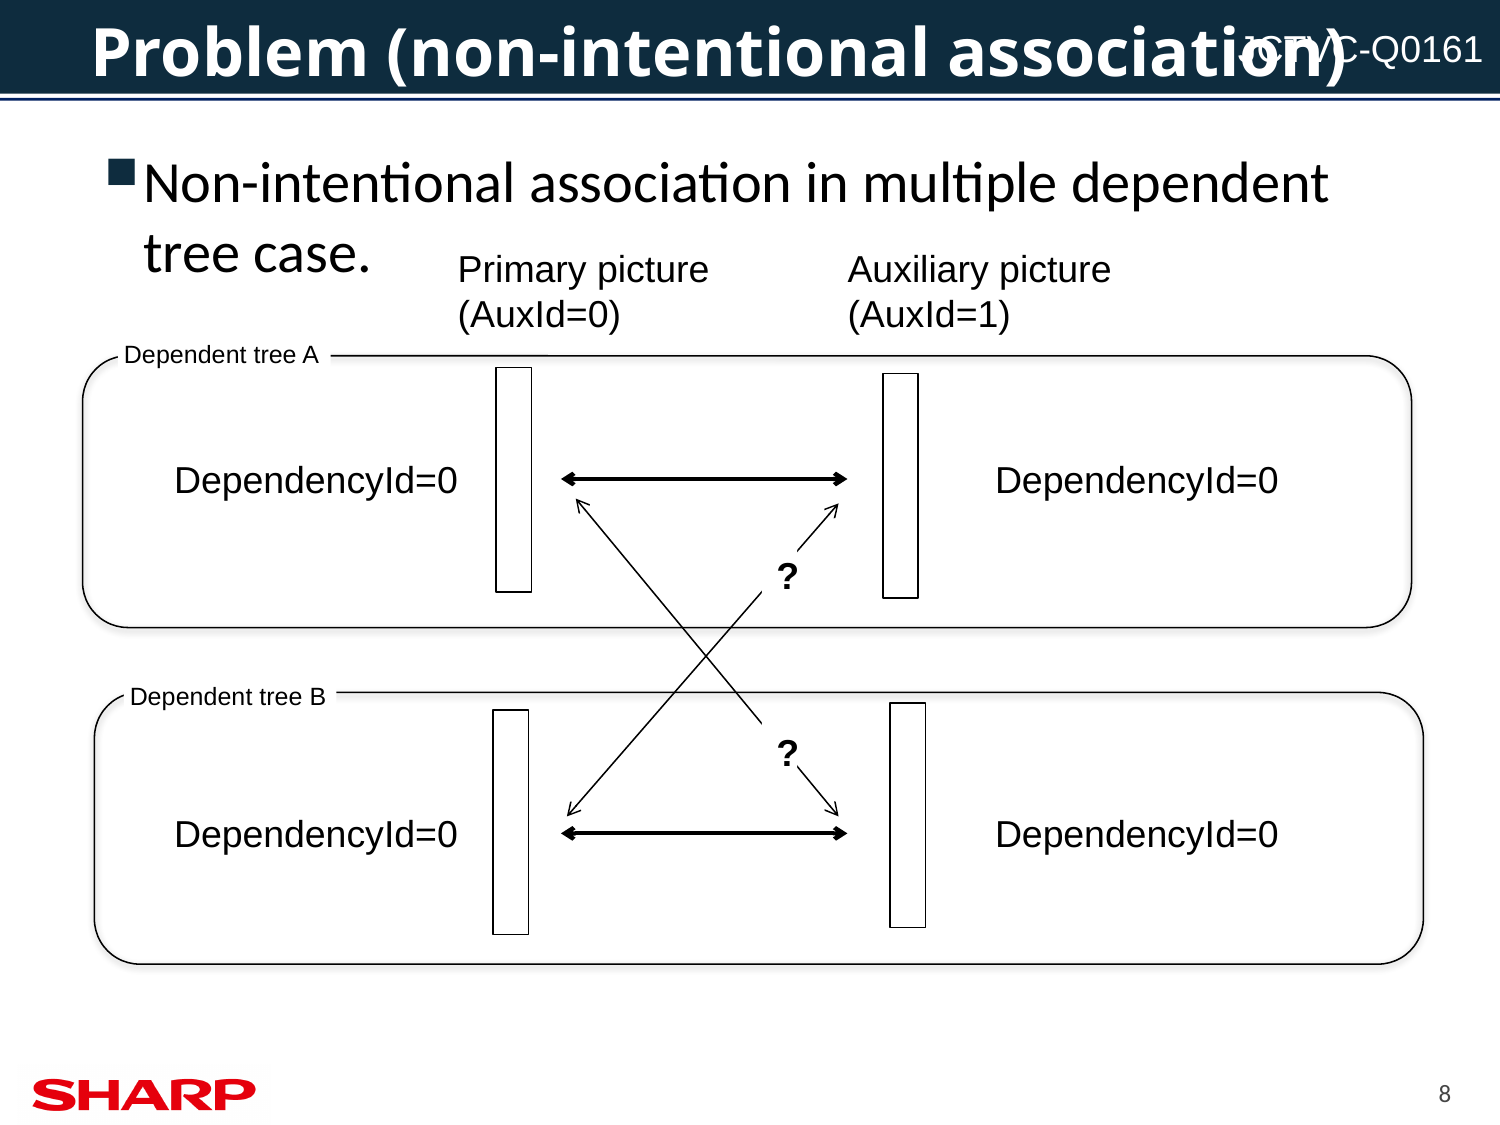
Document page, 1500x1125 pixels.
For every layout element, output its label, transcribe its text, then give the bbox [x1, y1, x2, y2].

picture [17, 1064, 271, 1125]
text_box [575, 498, 839, 502]
slide_number 8 [1345, 1062, 1467, 1108]
text_box [93, 691, 1425, 965]
text_box Auxiliary picture (AuxId=1) [832, 237, 1270, 343]
list Non-intentional association in multiple dependent tree case. [74, 128, 1426, 1051]
text_box Dependent tree B [123, 674, 337, 717]
title Problem (non-intentional association) [74, 15, 1426, 85]
text_box Primary picture (AuxId=0) [442, 237, 747, 343]
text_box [566, 503, 839, 817]
text_box [81, 354, 1413, 629]
text_box Dependent tree A [117, 332, 331, 374]
